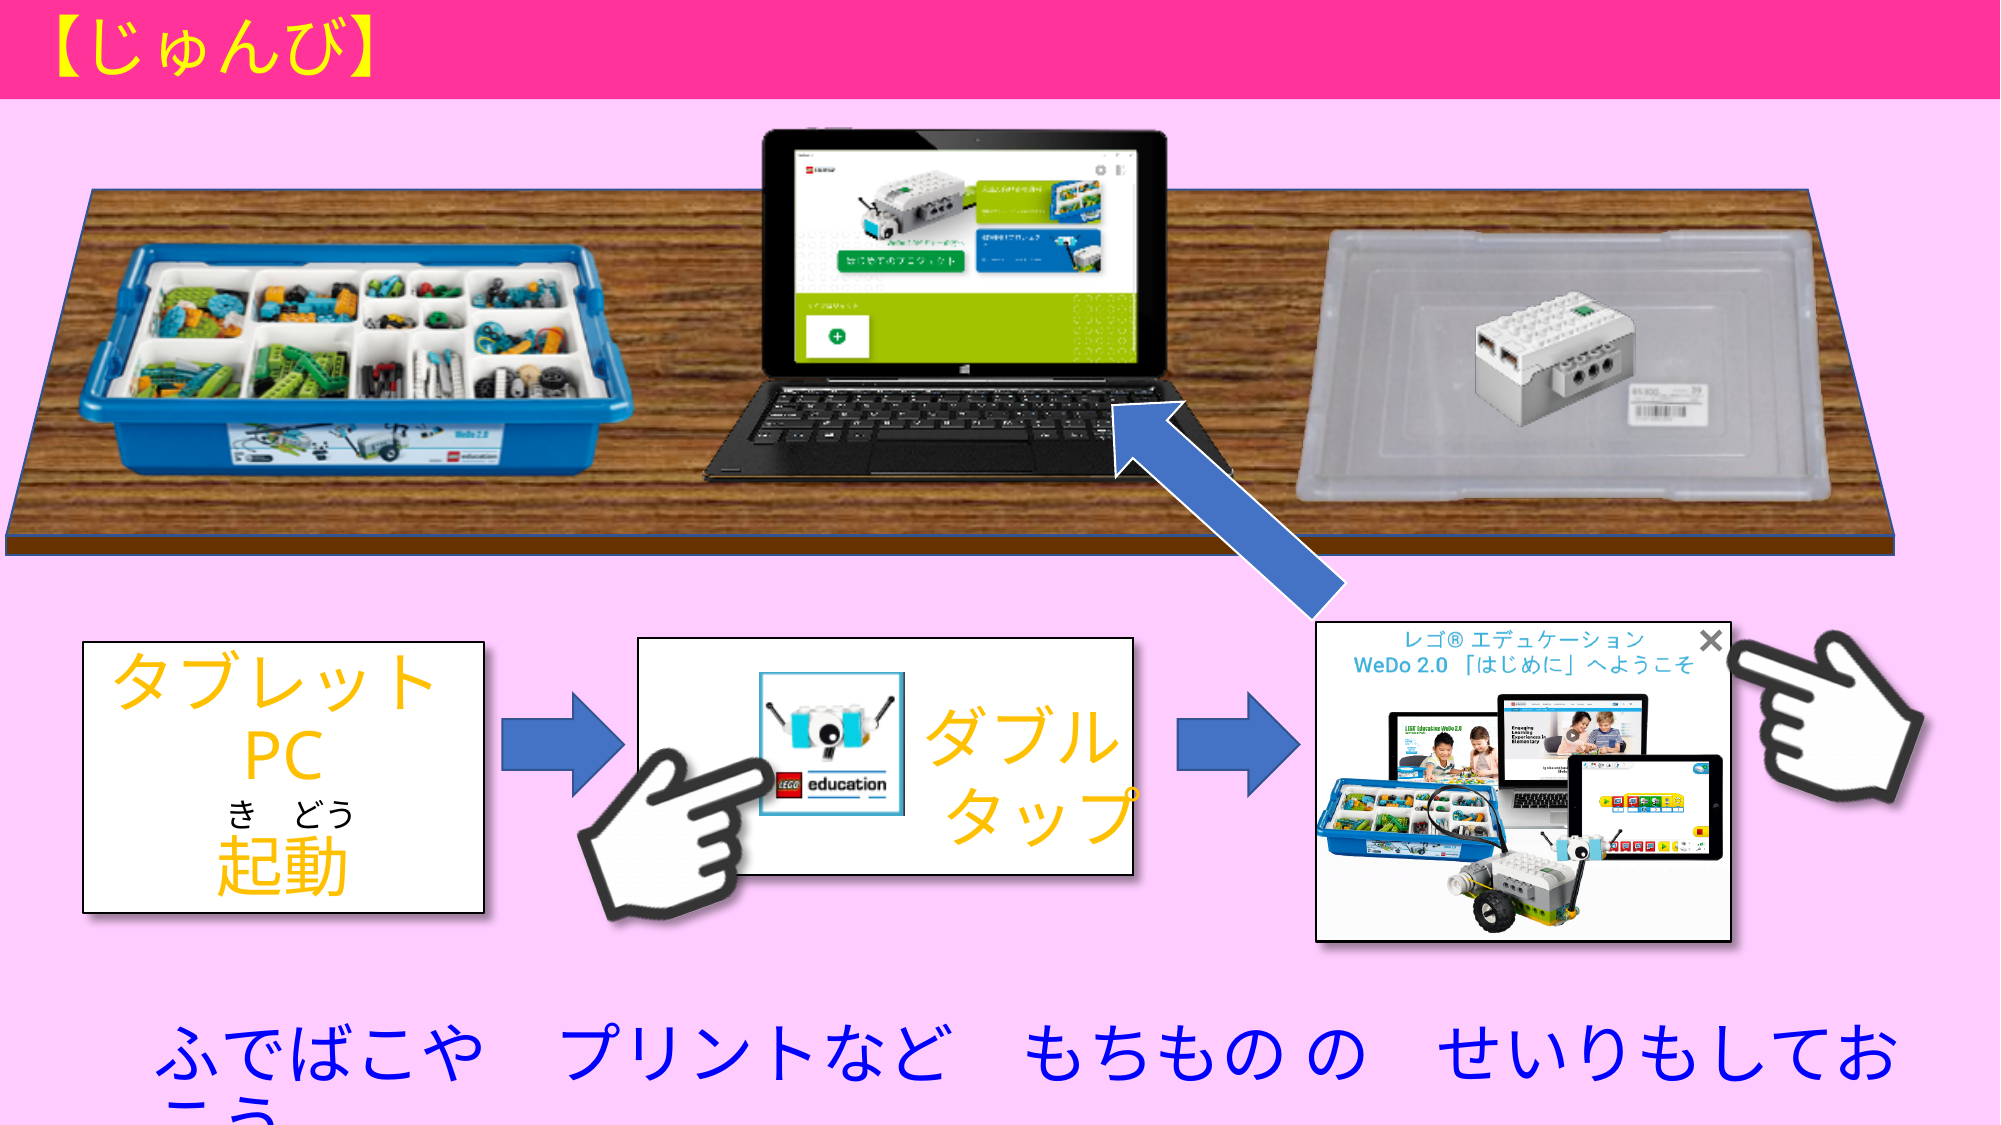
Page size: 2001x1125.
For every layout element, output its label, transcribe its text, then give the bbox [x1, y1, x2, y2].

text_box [6, 189, 1895, 556]
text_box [1291, 220, 1834, 507]
picture [560, 746, 790, 939]
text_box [1316, 622, 1730, 941]
picture [1714, 599, 1942, 821]
text_box [501, 691, 626, 798]
title 【じゅんび】 [0, 0, 2000, 100]
picture [701, 121, 1239, 488]
picture [76, 239, 638, 480]
text_box タブレットPC き どう 起動 [83, 642, 485, 914]
text_box [1176, 691, 1301, 798]
text_box ふでばこや プリントなど もちもの の せいりもしておこう [138, 1013, 1946, 1125]
text_box [1239, 556, 1348, 623]
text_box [637, 637, 1163, 875]
